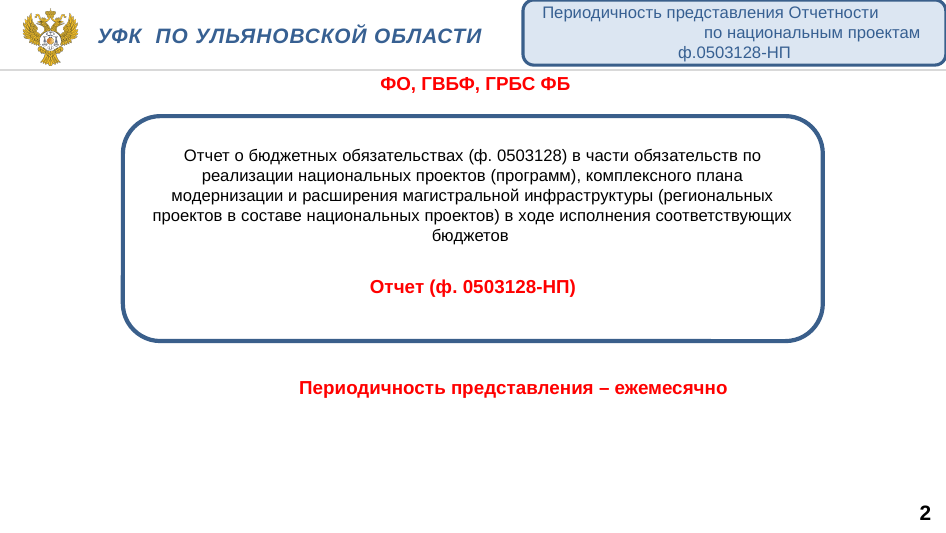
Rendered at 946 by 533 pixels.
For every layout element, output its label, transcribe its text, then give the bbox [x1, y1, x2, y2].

text_box Периодичность представления Отчетности по национальным проектам ф.0503128-НП [520, 0, 946, 68]
text_box 2 [872, 491, 946, 532]
table_cell ФО, ГВБФ [60, 155, 881, 465]
table_header ФО, ГВБФ, ГРБС ФБ [60, 71, 881, 155]
text_box [22, 8, 79, 66]
text_box Периодичность представления – ежемесячно [136, 366, 809, 406]
text_box Уфк по ульяновской области [82, 15, 520, 55]
text_box Отчет о бюджетных обязательствах (ф. 0503128) в части обязательств по реализации национальных проектов (программ), комплексного плана модернизации и расширения магистральной инфраструктуры (региональных проектов в составе национальных проектов) в ходе исполнения соответствующих бюджетов Отчет (ф. 0503128-НП) [120, 114, 825, 344]
